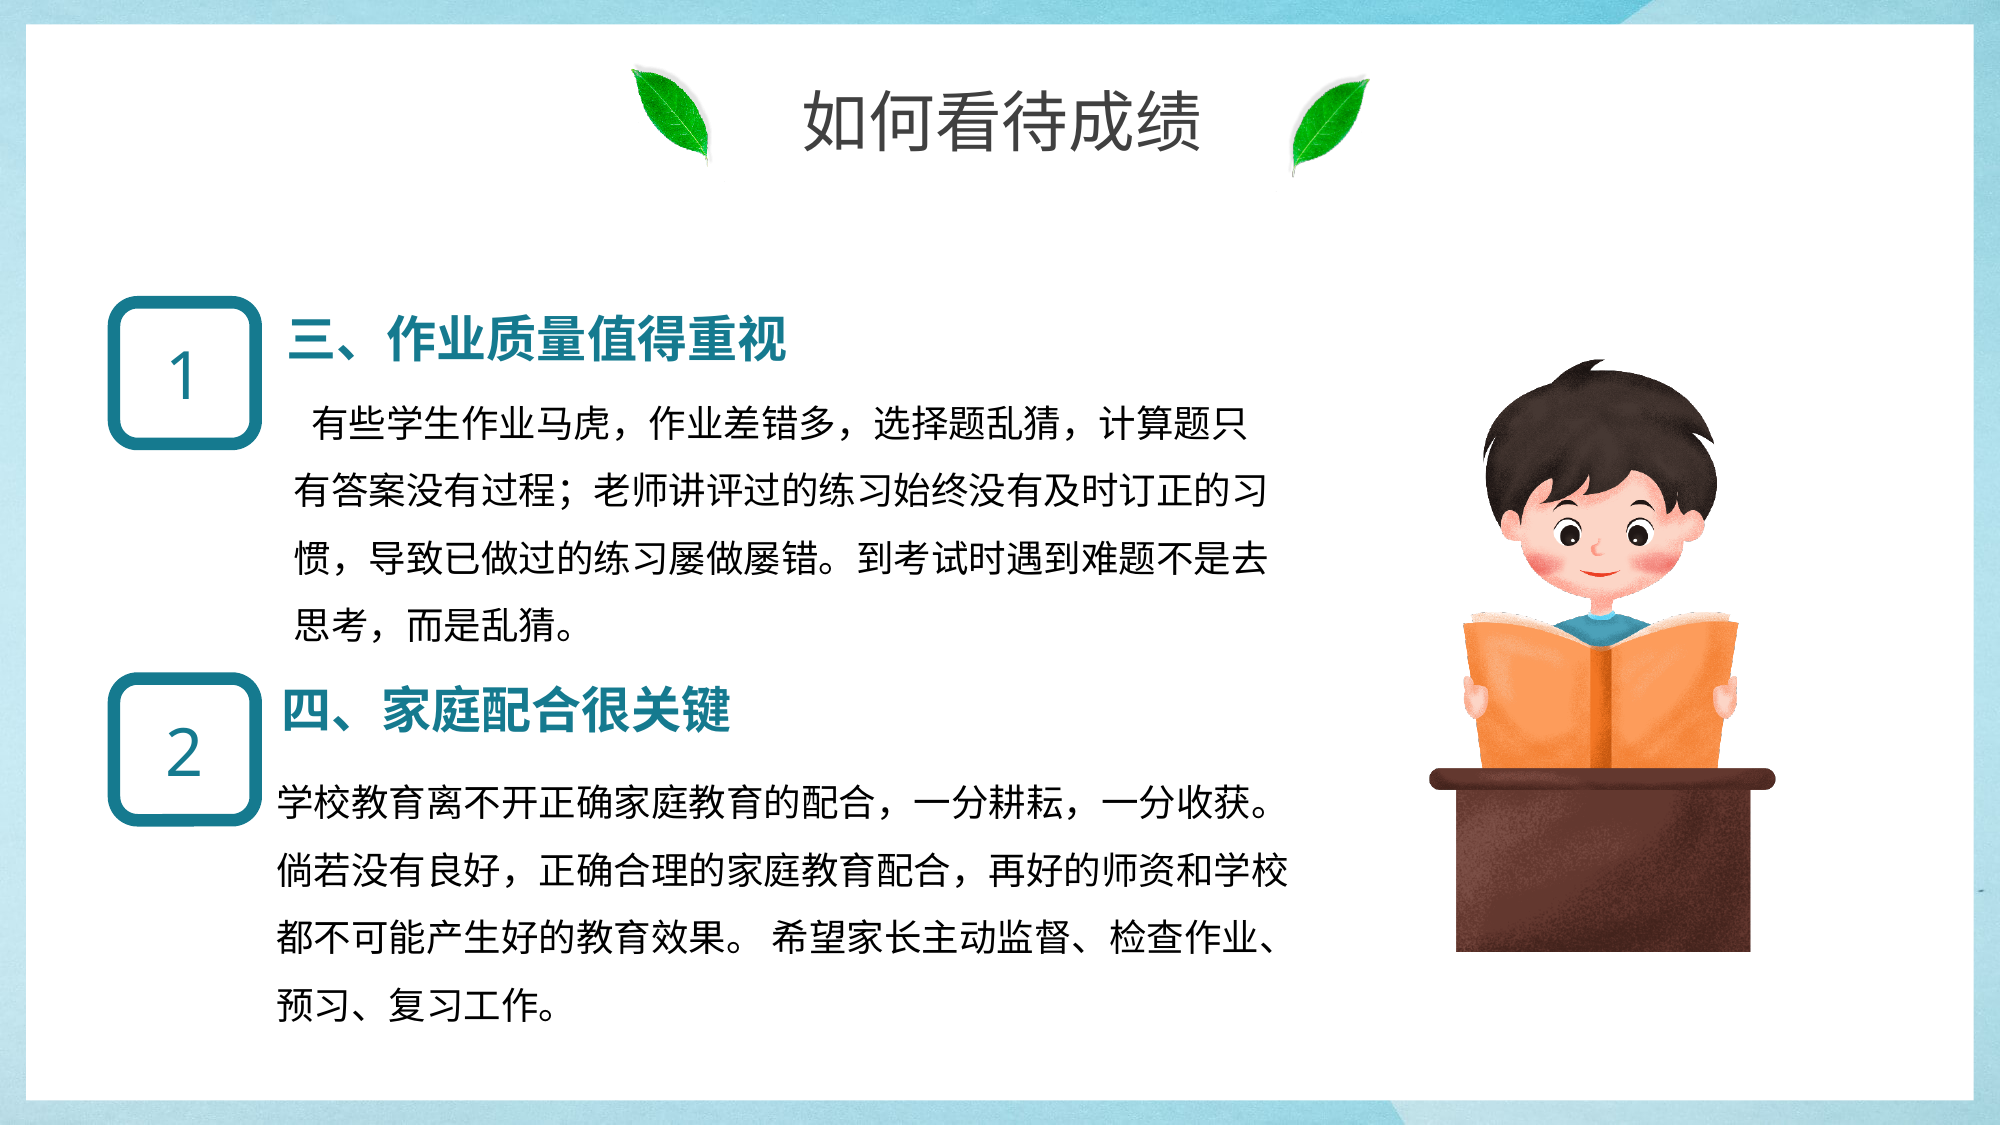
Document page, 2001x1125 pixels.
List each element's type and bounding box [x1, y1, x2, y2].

picture [0, 0, 2000, 1125]
text_box [113, 302, 1312, 1031]
